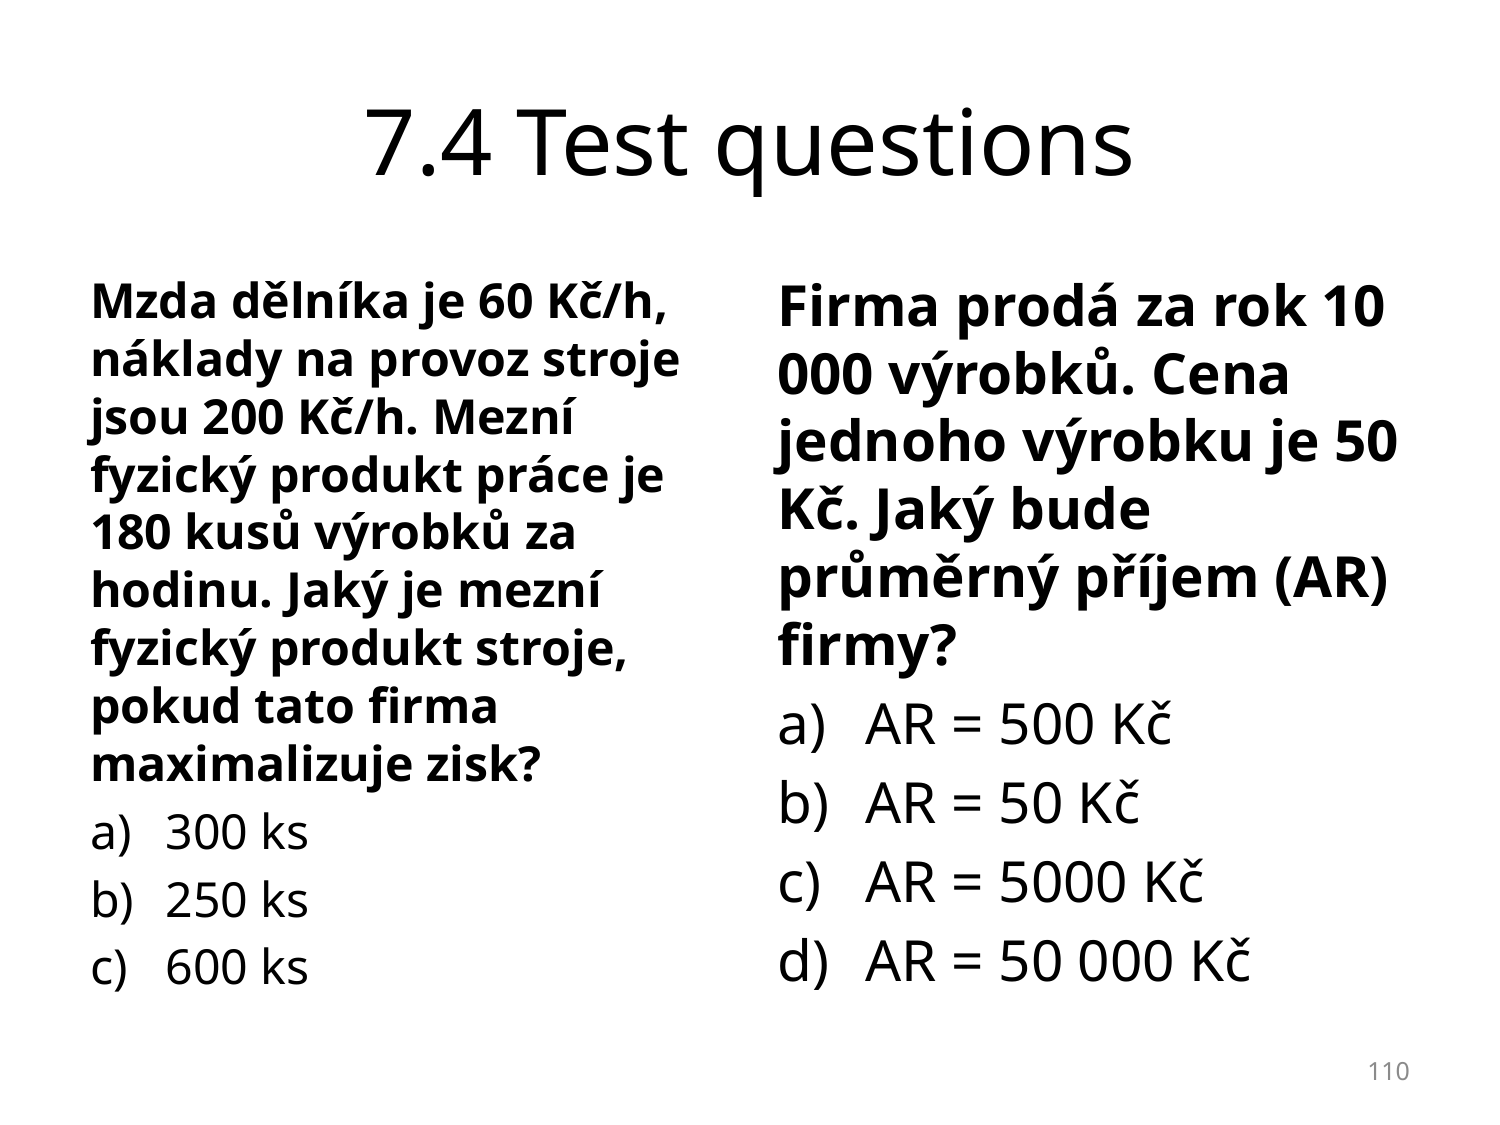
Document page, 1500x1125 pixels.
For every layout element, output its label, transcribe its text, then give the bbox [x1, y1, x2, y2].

title 7.4 Test questions [75, 45, 1425, 233]
slide_number 110 [1074, 1042, 1425, 1103]
list Mzda dělníka je 60 Kč/h, náklady na provoz stroje jsou 200 Kč/h. Mezní fyzický produkt práce je 180 kusů výrobků za hodinu. Jaký je mezní fyzický produkt stroje, pokud tato firma maximalizuje zisk? 300 ks 250 ks 600 ks [75, 262, 738, 1005]
list Firma prodá za rok 10 000 výrobků. Cena jednoho výrobku je 50 Kč. Jaký bude průměrný příjem (AR) firmy? AR = 500 Kč AR = 50 Kč AR = 5000 Kč AR = 50 000 Kč [762, 262, 1425, 1005]
